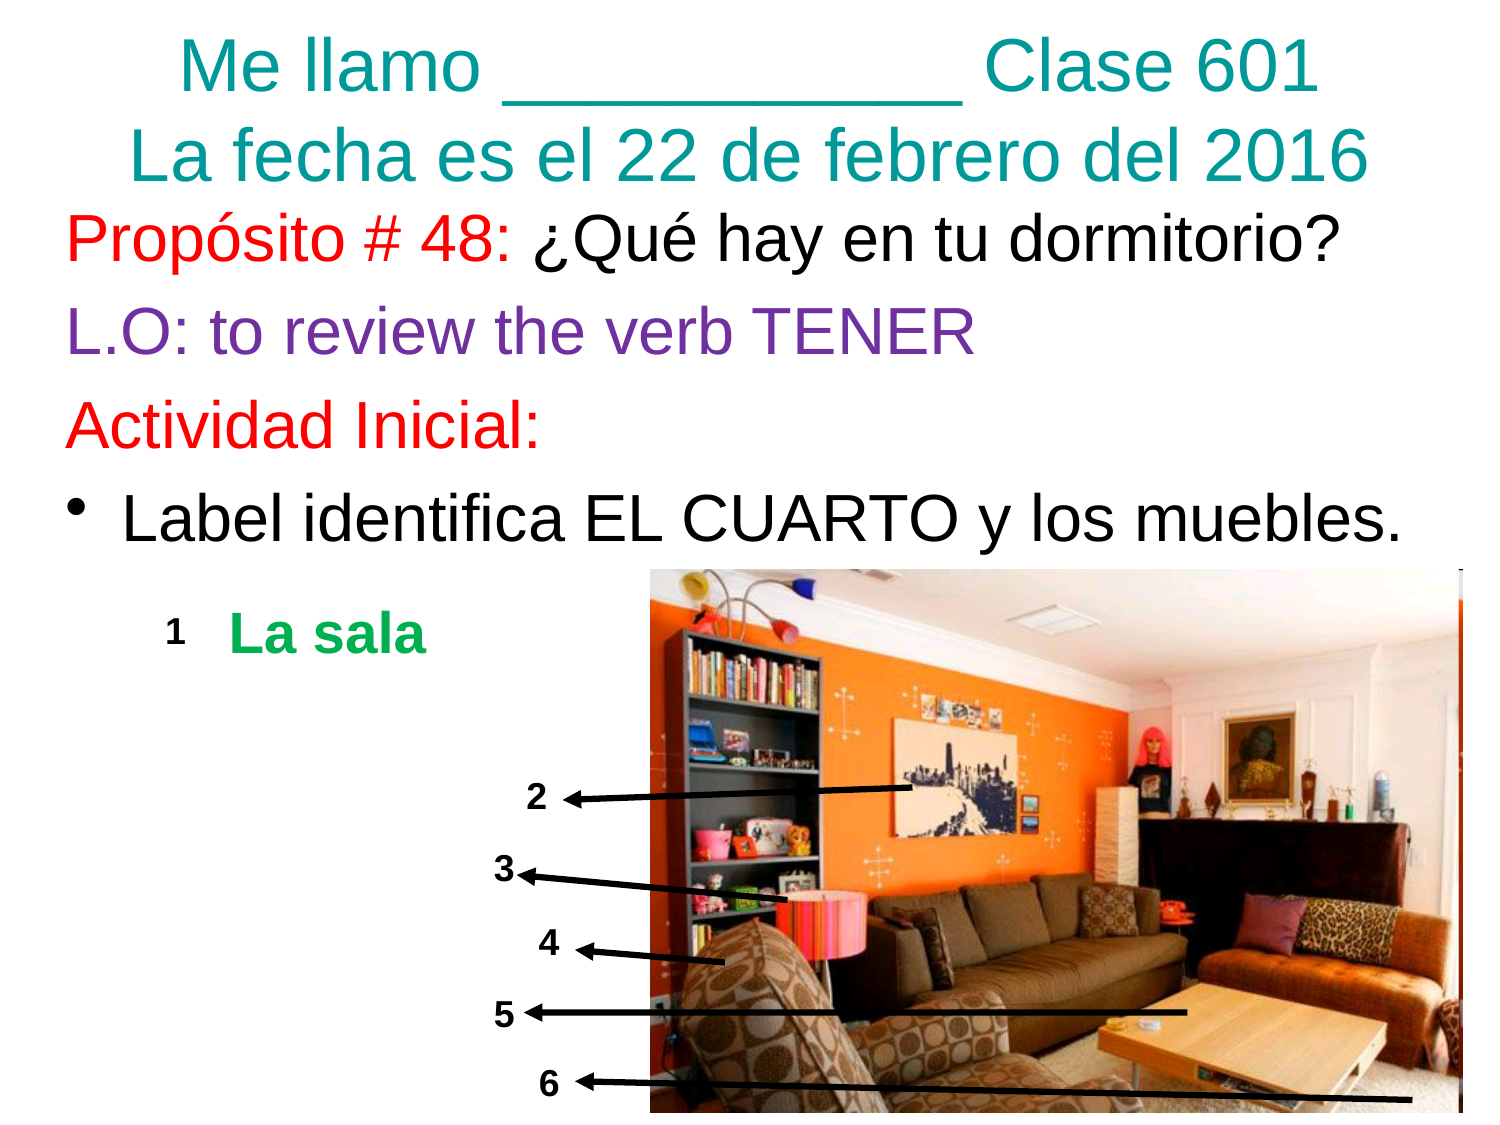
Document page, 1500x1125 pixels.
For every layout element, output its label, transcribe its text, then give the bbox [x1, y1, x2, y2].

text_box [563, 793, 644, 806]
text_box 5 [479, 982, 530, 1042]
text_box 1 [150, 599, 201, 660]
picture [649, 569, 1463, 1113]
text_box [575, 1075, 644, 1088]
text_box 4 [523, 910, 575, 971]
text_box 6 [524, 1051, 575, 1112]
text_box [530, 1006, 644, 1019]
title Me llamo ___________ Clase 601 La fecha es el 22 de febrero del 2016 [0, 12, 1500, 200]
list Propósito # 48: ¿Qué hay en tu dormitorio? L.O: to review the verb TENER Actividad Inicial: Label identifica EL CUARTO y los muebles. [50, 187, 1475, 1000]
text_box [575, 944, 644, 958]
text_box 3 [479, 836, 530, 897]
text_box 2 [511, 764, 563, 825]
text_box La sala [213, 587, 442, 673]
